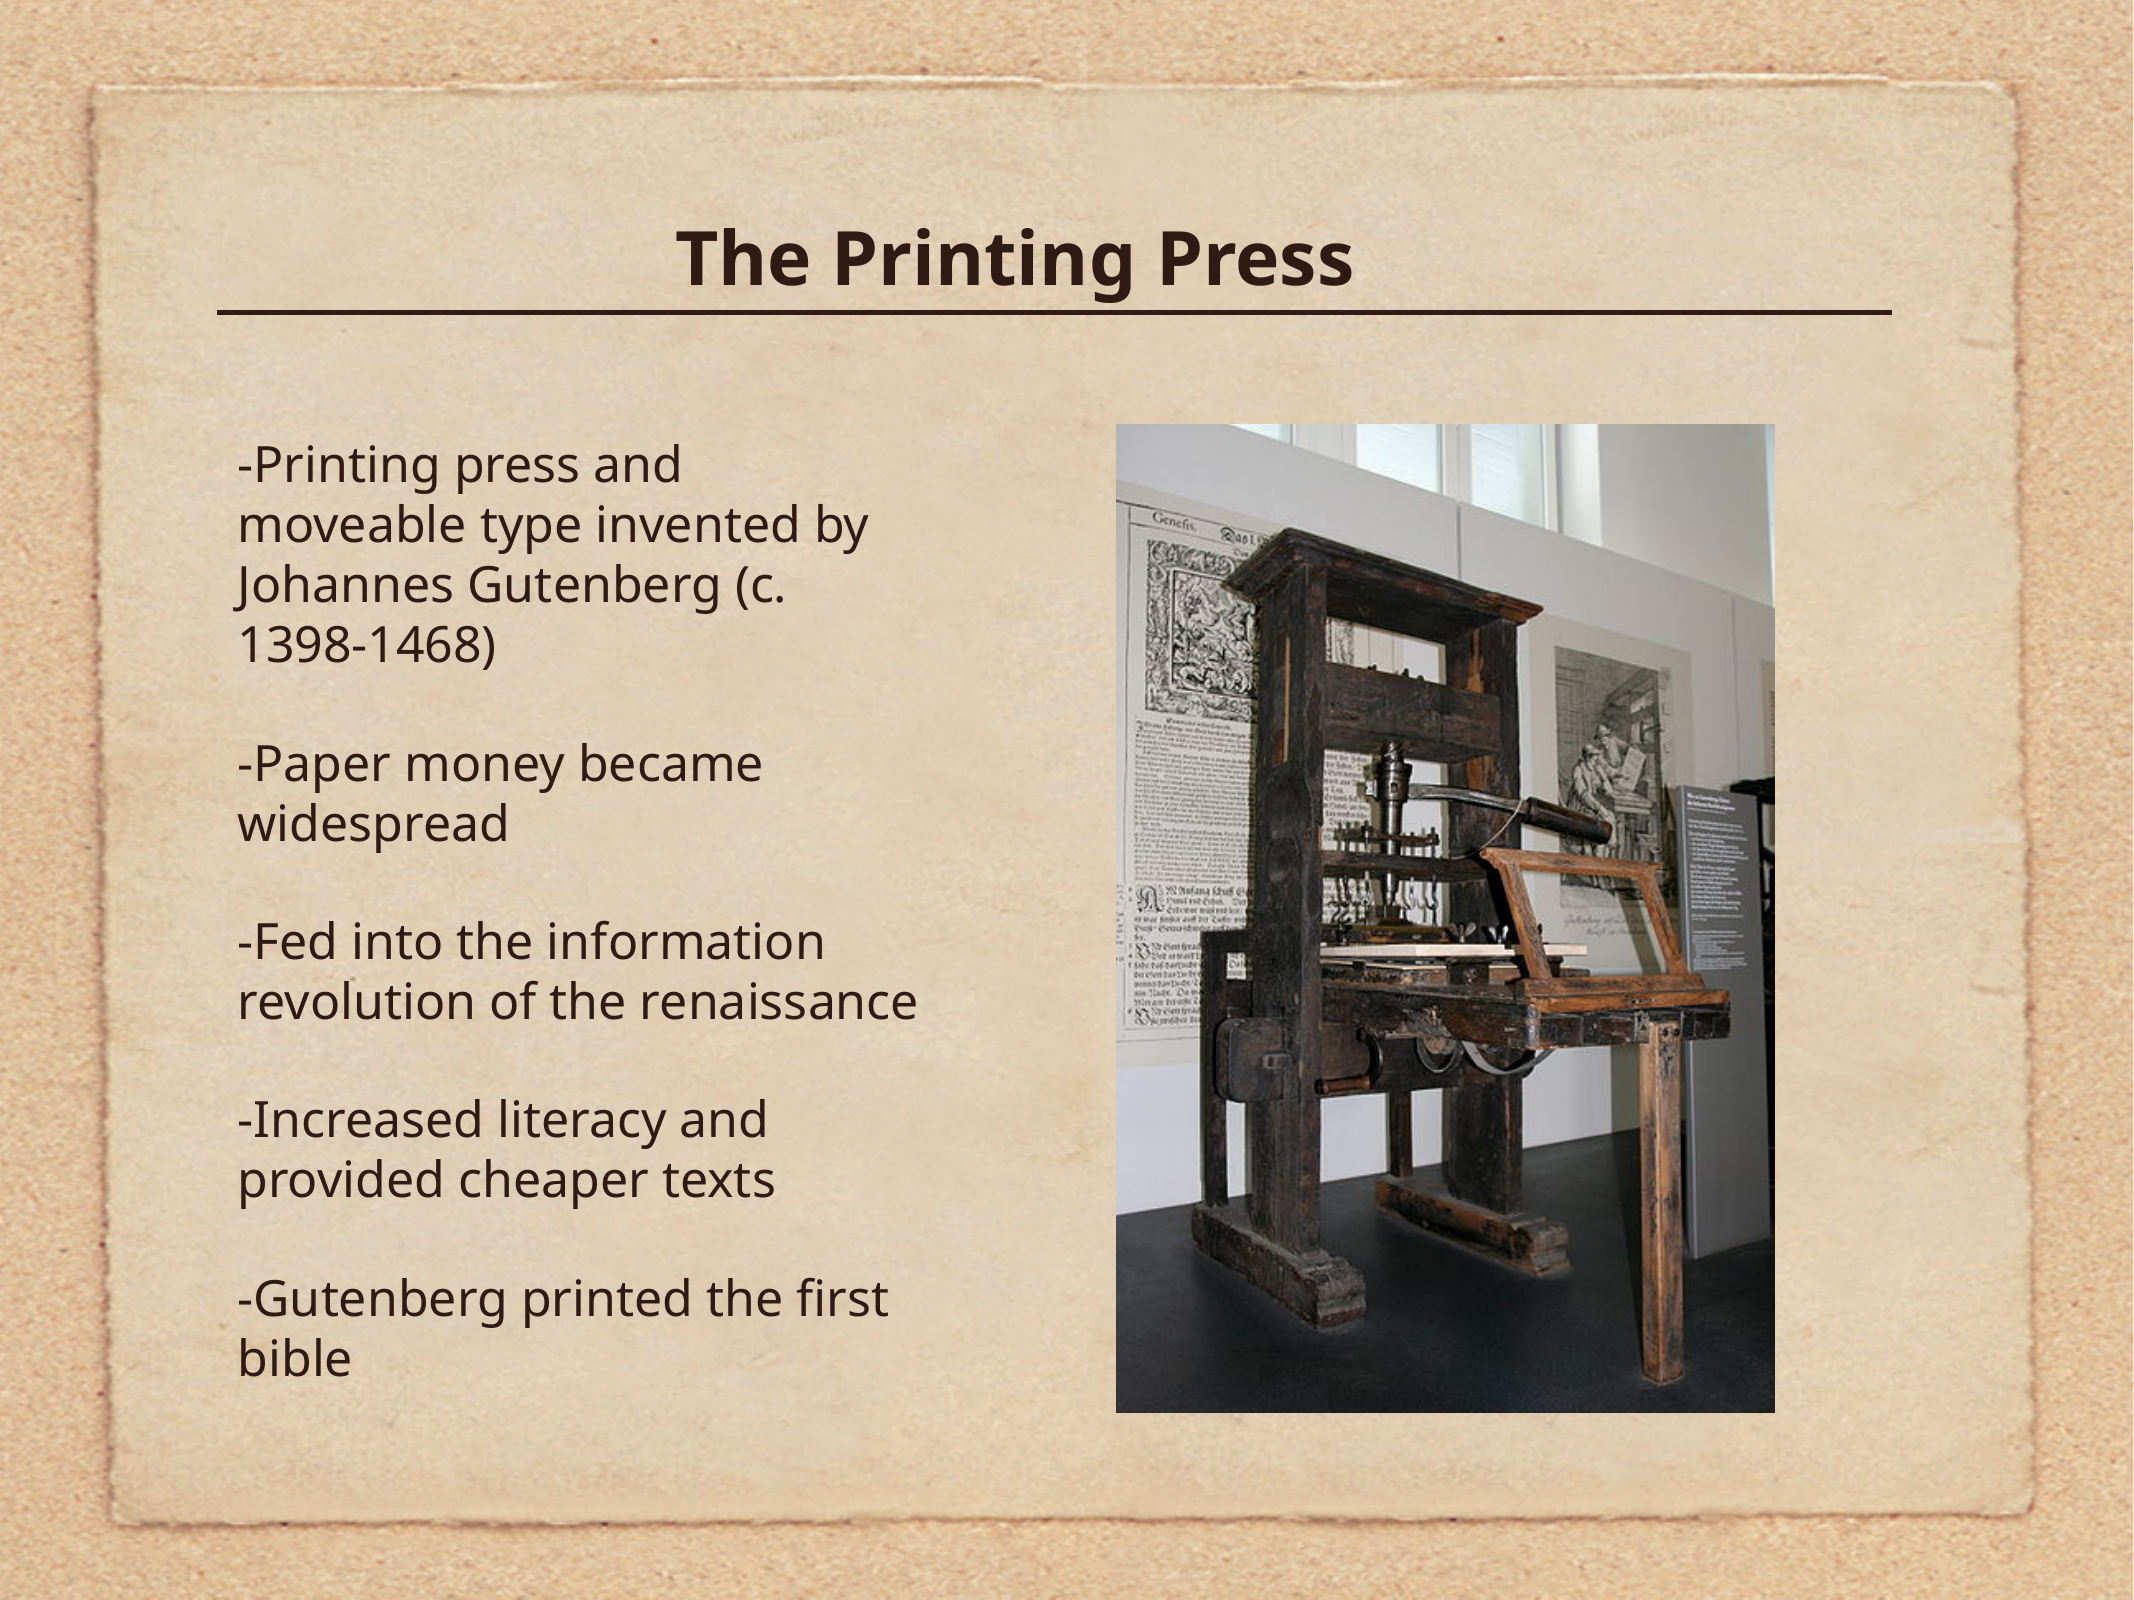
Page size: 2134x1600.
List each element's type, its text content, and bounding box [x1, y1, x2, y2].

picture [0, 0, 2134, 1600]
title The Printing Press [666, 36, 1369, 310]
list -Printing press and moveable type invented by Johannes Gutenberg (c. 1398-1468) -Paper money became widespread -Fed into the information revolution of the renaissance -Increased literacy and provided cheaper texts -Gutenberg printed the first bible [228, 361, 932, 1458]
